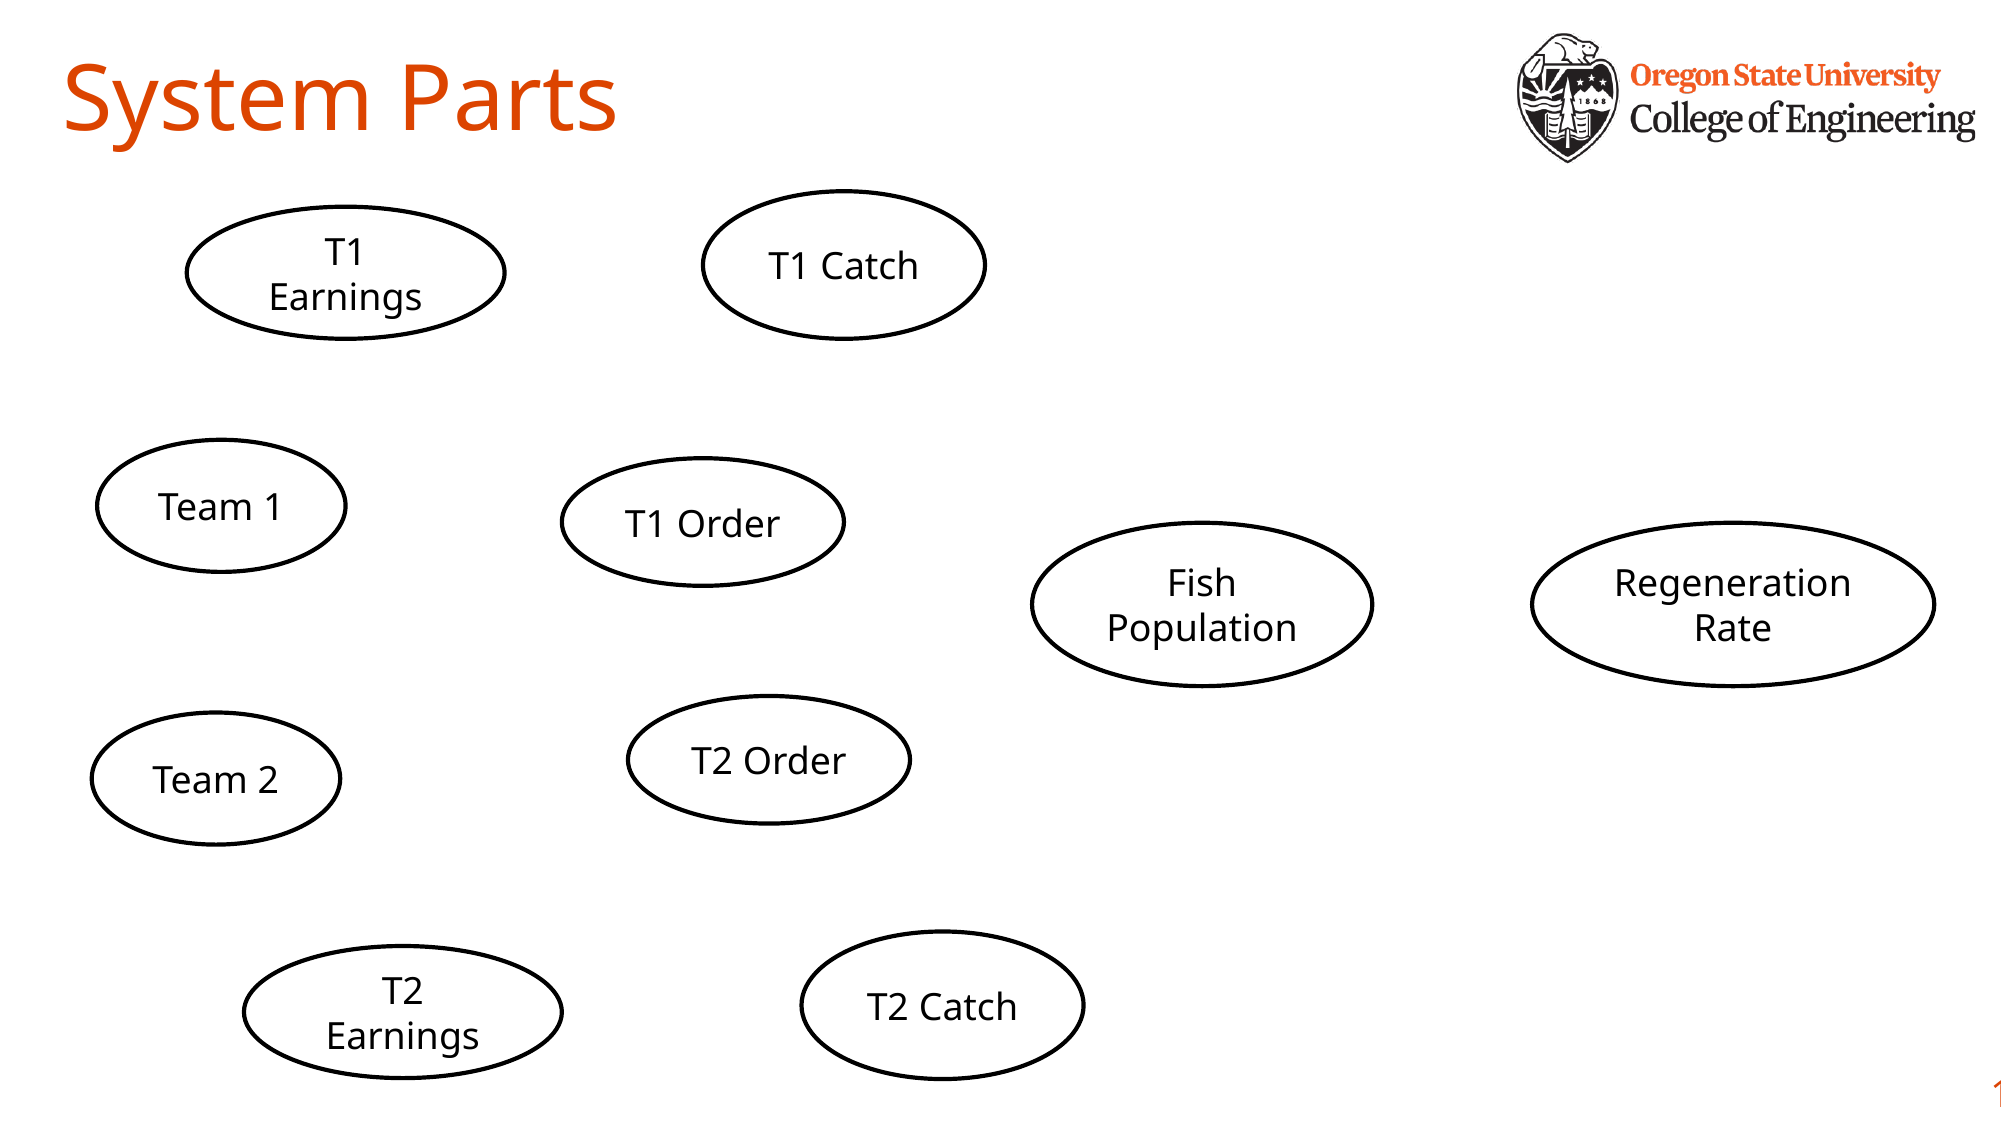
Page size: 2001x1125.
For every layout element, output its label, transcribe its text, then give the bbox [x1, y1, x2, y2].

title System Parts [48, 31, 1490, 228]
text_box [91, 190, 1935, 1080]
